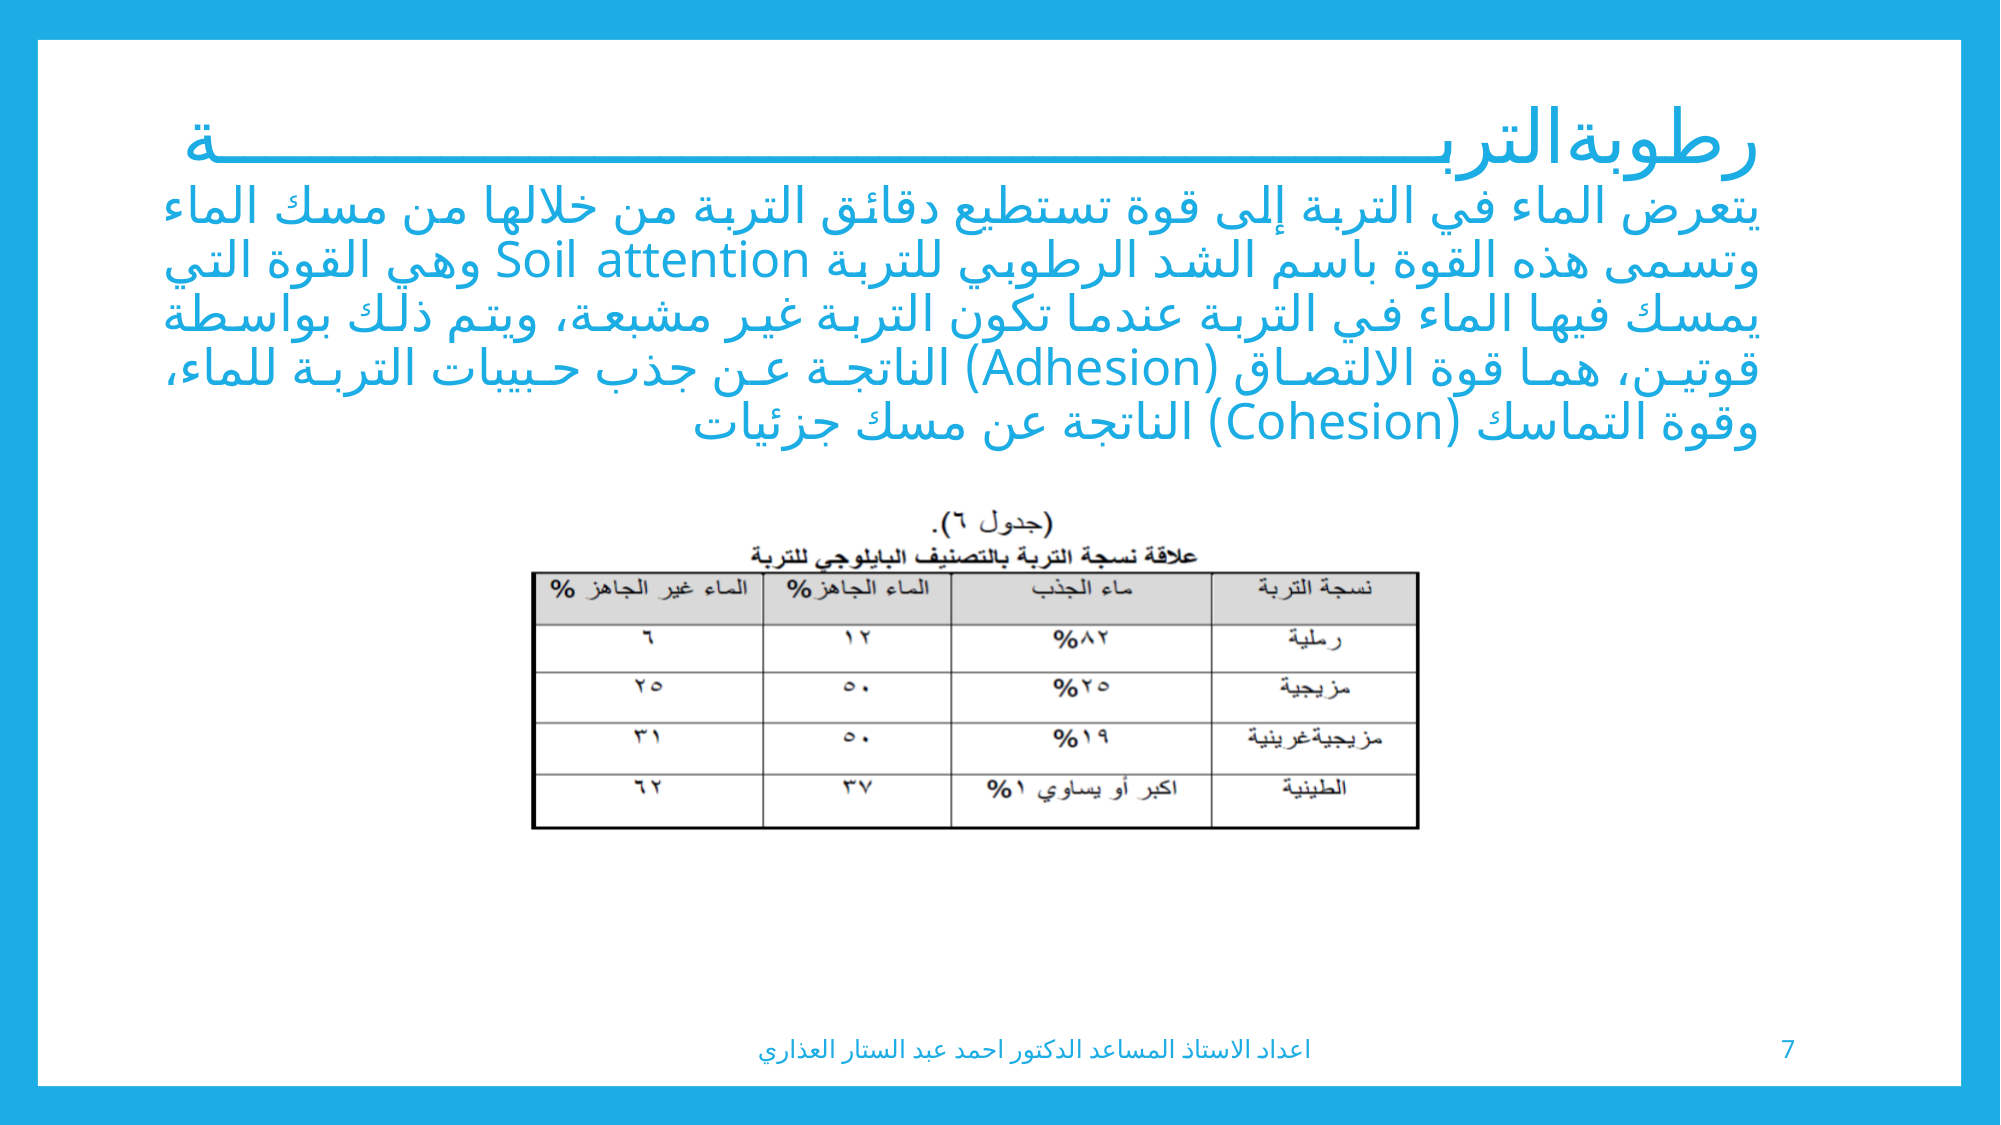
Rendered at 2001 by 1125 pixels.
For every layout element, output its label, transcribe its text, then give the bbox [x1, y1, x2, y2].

slide_number 7 [1530, 1020, 1811, 1081]
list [527, 506, 1468, 831]
footer اعداد الاستاذ المساعد الدكتور احمد عبد الستار العذاري [647, 1020, 1422, 1081]
title رطوبةالتربة يتعرض الماء في التربة إلى قوة تستطيع دقائق التربة من خلالها من مسك الماء وتسمى هذه القوة باسم الشد الرطوبي للتربة Soil attention وهي القوة التي يمسك فيها الماء في التربة عندما تكون التربة غير مشبعة، ويتم ذلك بواسطة قوتين، هما قوة الالتصاق (Adhesion) الناتجة عن جذب حبيبات التربة للماء، وقوة التماسك (Cohesion) الناتجة عن مسك جزئيات [147, 90, 1777, 460]
